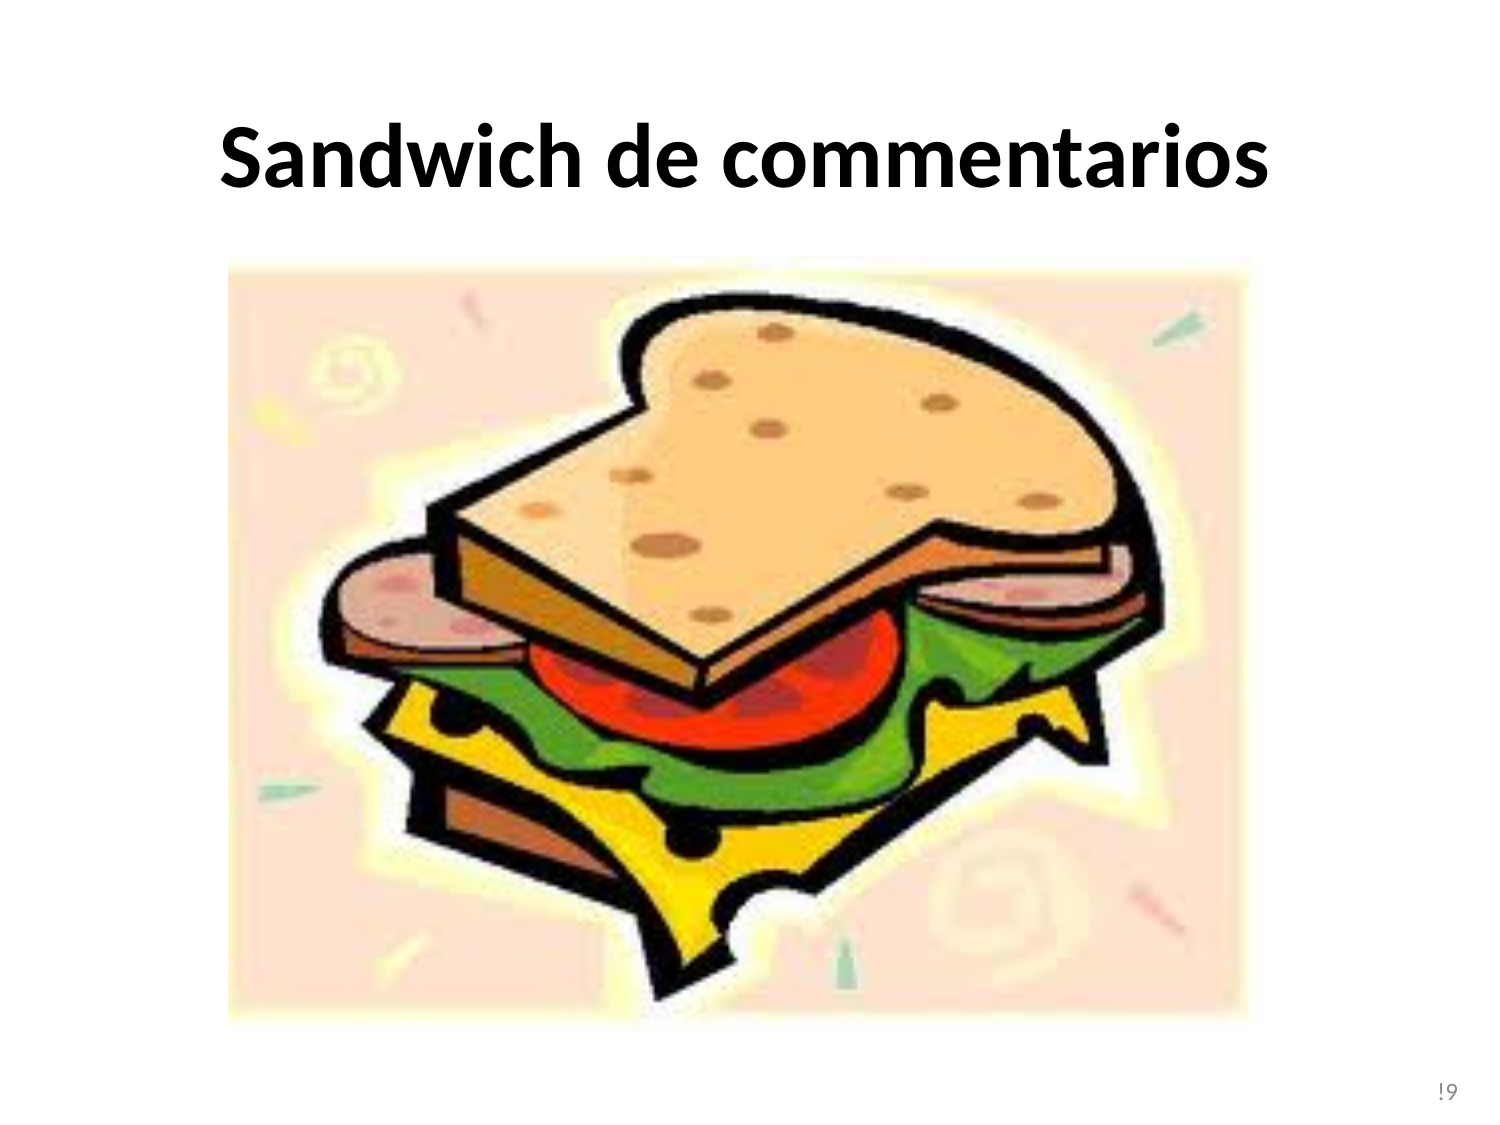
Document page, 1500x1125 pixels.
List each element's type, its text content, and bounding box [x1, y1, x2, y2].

title Sandwich de commentarios [70, 81, 1421, 221]
picture [228, 256, 1263, 1032]
text_box !9 [1122, 1067, 1473, 1125]
